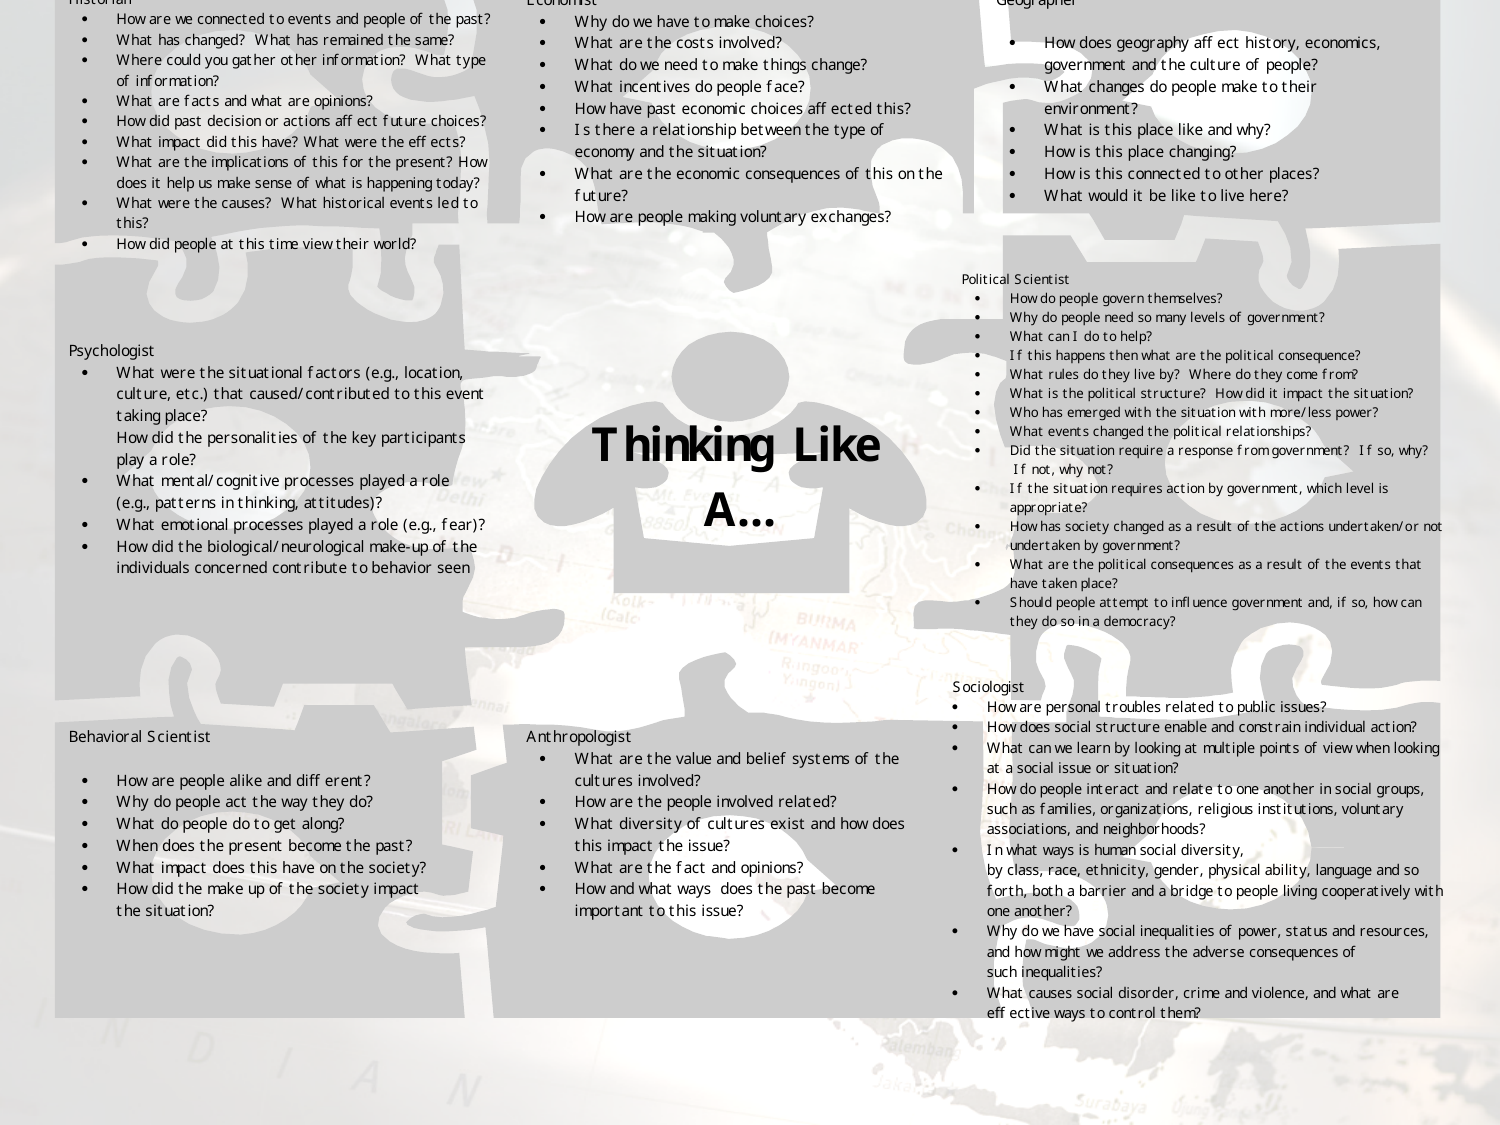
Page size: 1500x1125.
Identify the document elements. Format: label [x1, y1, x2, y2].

list [37, 0, 1481, 1125]
